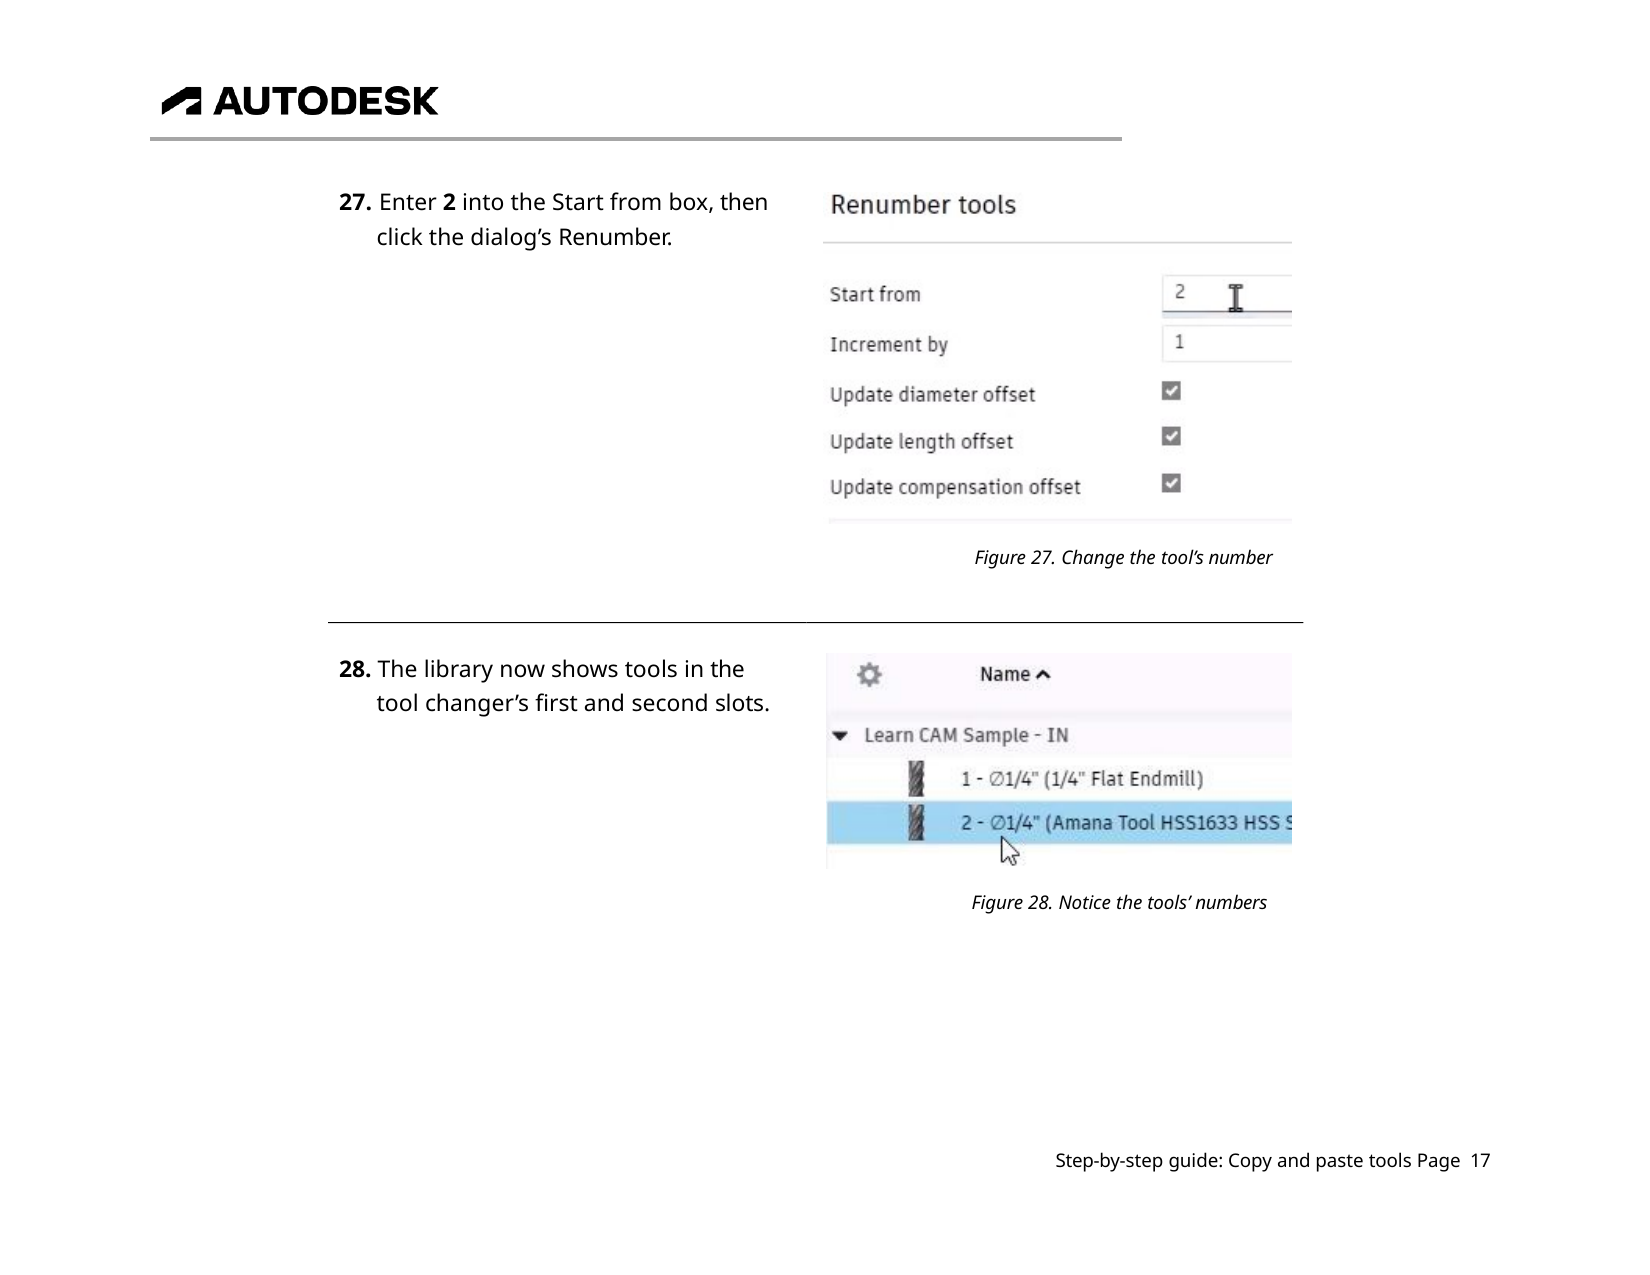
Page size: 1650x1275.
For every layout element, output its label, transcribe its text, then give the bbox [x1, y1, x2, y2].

text_box Figure 27. Change the tool’s number [972, 543, 1294, 569]
slide_number Step-by-step guide: Copy and paste tools Page 10 [1053, 1145, 1509, 1275]
picture [161, 86, 439, 115]
picture [825, 652, 1292, 869]
text_box 27. Enter 2 into the Start from box, then click the dialog’s Renumber. [337, 178, 771, 250]
text_box 28. The library now shows tools in the tool changer’s first and second slots. [337, 644, 777, 717]
picture [822, 192, 1292, 525]
text_box Figure 28. Notice the tools’ numbers [969, 888, 1294, 913]
